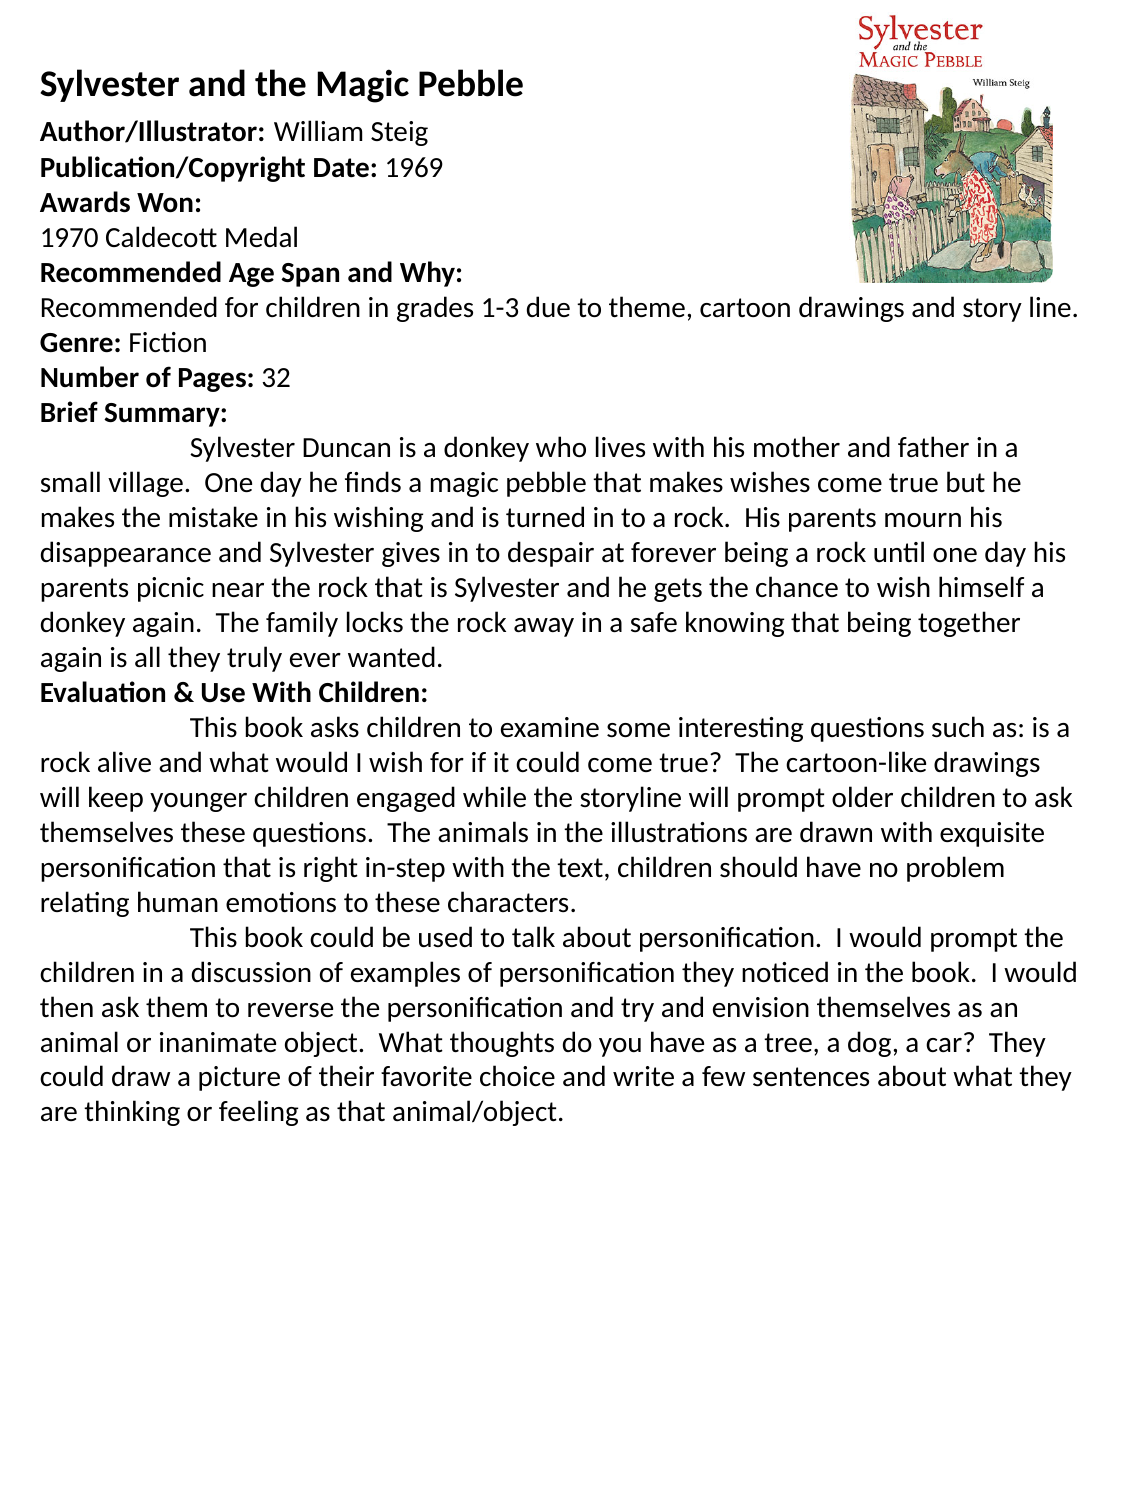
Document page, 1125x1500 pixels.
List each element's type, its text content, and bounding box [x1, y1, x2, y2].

picture [849, 12, 1053, 283]
text_box Sylvester and the Magic Pebble Author/Illustrator: William Steig Publication/Copyright Date: 1969 Awards Won: 1970 Caldecott Medal Recommended Age Span and Why: Recommended for children in grades 1-3 due to theme, cartoon drawings and story line. Genre: Fiction Number of Pages: 32 Brief Summary: Sylvester Duncan is a donkey who lives with his mother and father in a small village. One day he finds a magic pebble that makes wishes come true but he makes the mistake in his wishing and is turned in to a rock. His parents mourn his disappearance and Sylvester gives in to despair at forever being a rock until one day his parents picnic near the rock that is Sylvester and he gets the chance to wish himself a donkey again. The family locks the rock away in a safe knowing that being together again is all they truly ever wanted. Evaluation & Use With Children: This book asks children to examine some interesting questions such as: is a rock alive and what would I wish for if it could come true? The cartoon-like drawings will keep younger children engaged while the storyline will prompt older children to ask themselves these questions. The animals in the illustrations are drawn with exquisite personification that is right in-step with the text, children should have no problem relating human emotions to these characters. This book could be used to talk about personification. I would prompt the children in a discussion of examples of personification they noticed in the book. I would then ask them to reverse the personification and try and envision themselves as an animal or inanimate object. What thoughts do you have as a tree, a dog, a car? They could draw a picture of their favorite choice and write a few sentences about what they are thinking or feeling as that animal/object. [24, 51, 1100, 1136]
